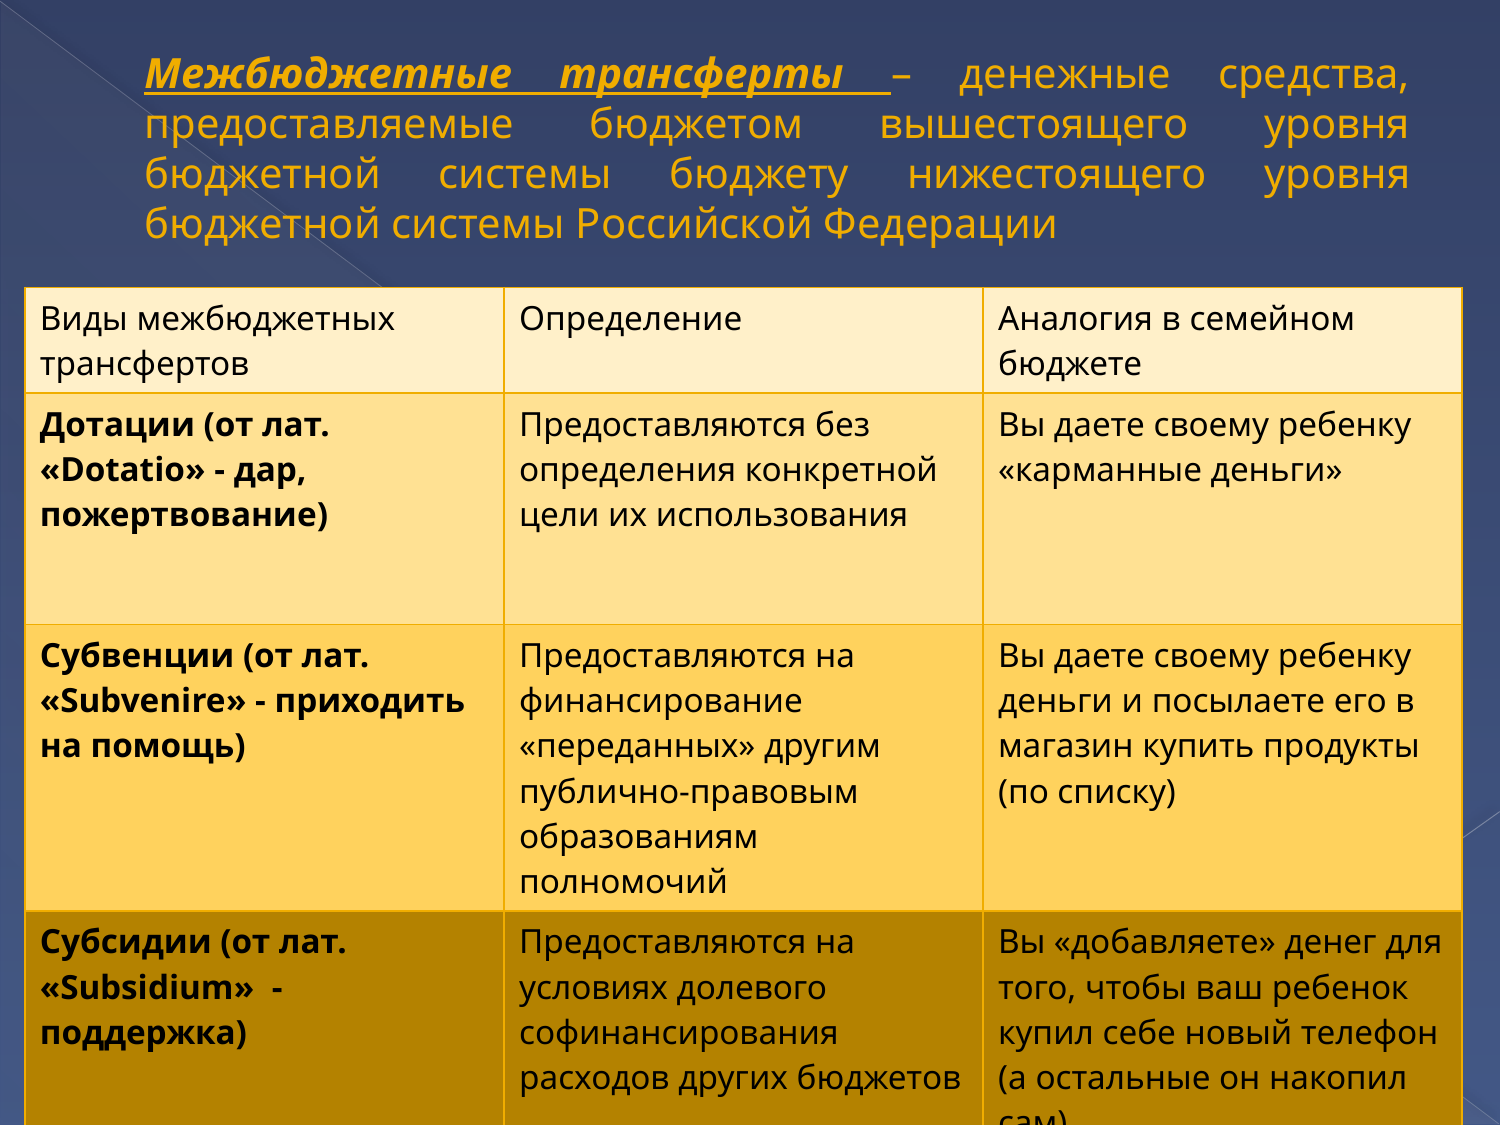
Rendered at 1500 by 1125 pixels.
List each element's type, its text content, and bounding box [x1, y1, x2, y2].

table_cell Вы даете своему ребенку «карманные деньги» [984, 394, 1461, 624]
table_header Виды межбюджетных трансфертов [26, 288, 503, 392]
table_cell Предоставляются на условиях долевого софинансирования расходов других бюджетов [505, 912, 982, 1125]
table_cell Дотации (от лат. «Dotatio» - дар, пожертвование) [26, 394, 503, 624]
title Межбюджетные трансферты – денежные средства, предоставляемые бюджетом вышестоящего уровня бюджетной системы бюджету нижестоящего уровня бюджетной системы Российской Федерации [50, 43, 1425, 250]
table_cell Предоставляются без определения конкретной цели их использования [505, 394, 982, 624]
table_cell Субсидии (от лат. «Subsidium» - поддержка) [26, 912, 503, 1125]
table_cell Вы даете своему ребенку деньги и посылаете его в магазин купить продукты (по списку) [984, 625, 1461, 910]
table_cell Вы «добавляете» денег для того, чтобы ваш ребенок купил себе новый телефон (а остальные он накопил сам) [984, 912, 1461, 1125]
table_cell Субвенции (от лат. «Subvenire» - приходить на помощь) [26, 625, 503, 910]
table_header Определение [505, 288, 982, 392]
table_header Аналогия в семейном бюджете [984, 288, 1461, 392]
table_cell Предоставляются на финансирование «переданных» другим публично-правовым образованиям полномочий [505, 625, 982, 910]
